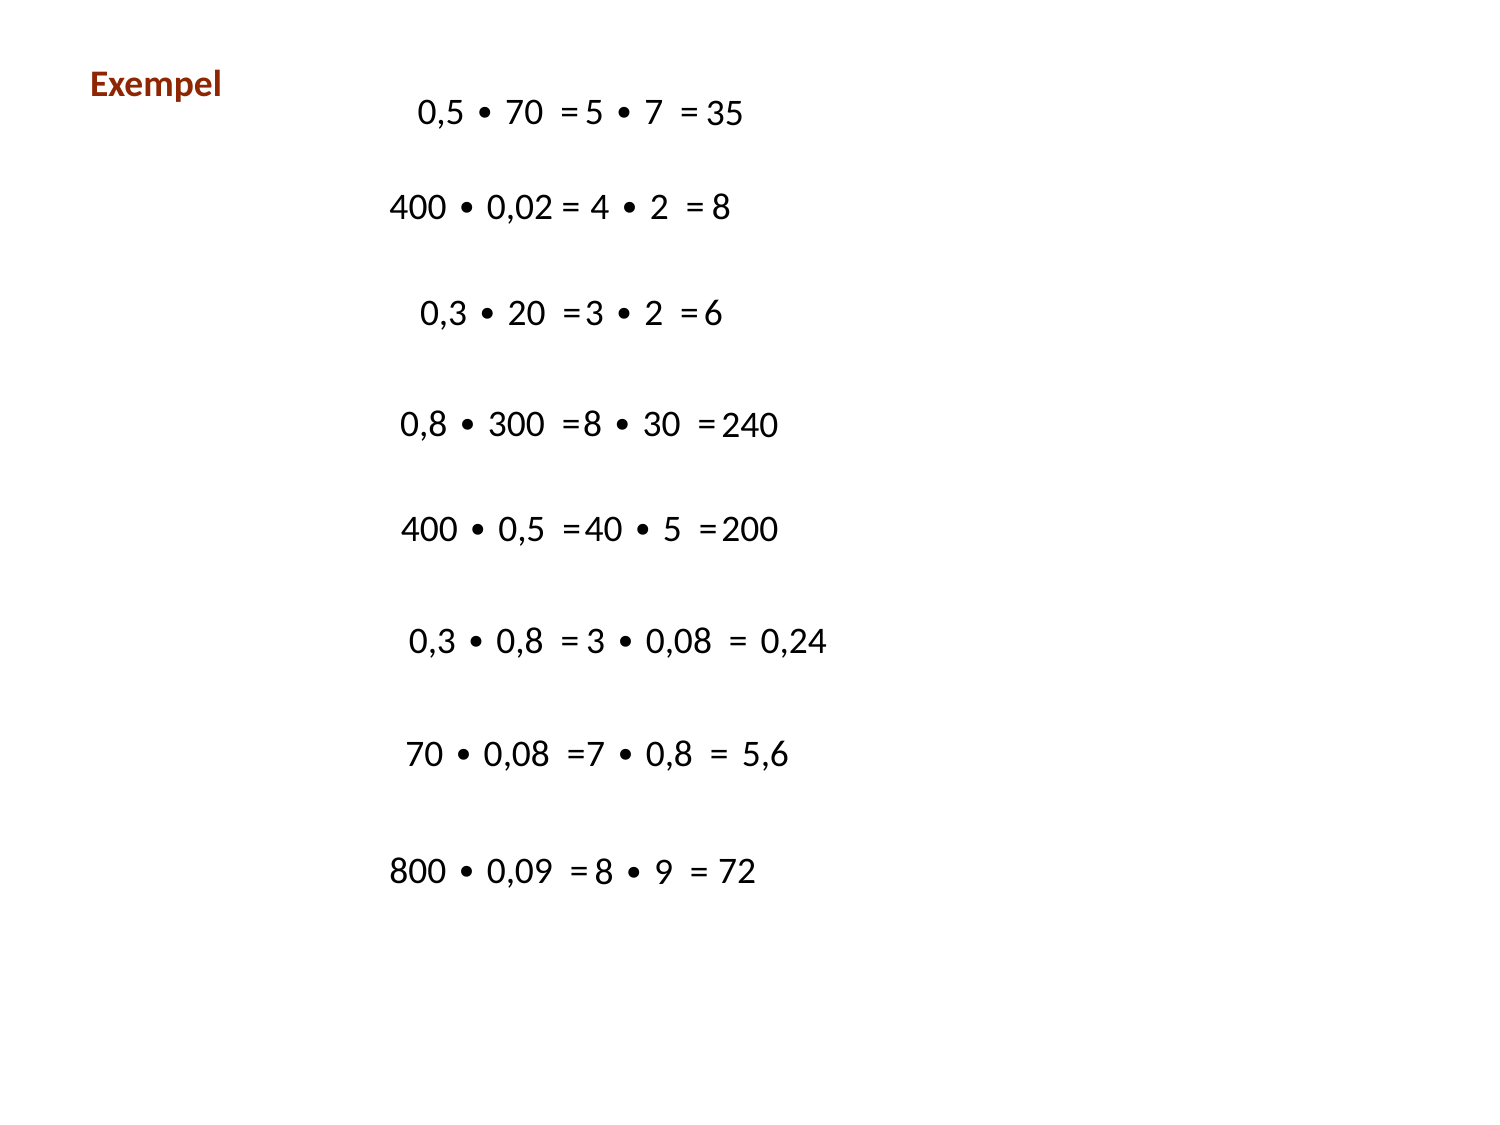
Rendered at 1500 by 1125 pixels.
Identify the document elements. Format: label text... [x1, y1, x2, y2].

text_box 8 [720, 175, 746, 235]
text_box 6 [714, 280, 739, 341]
text_box 8 ∙ 30 = [568, 391, 731, 452]
text_box 4 ∙ 2 = [575, 175, 720, 235]
text_box 0,3 ∙ 20 = [405, 280, 570, 341]
text_box 400 ∙ 0,02 = [374, 175, 575, 235]
text_box Exempel [75, 51, 238, 112]
text_box 70 ∙ 0,08 = [390, 721, 571, 782]
text_box 5,6 [752, 721, 804, 782]
text_box 200 [733, 496, 794, 557]
text_box 0,8 ∙ 300 = [385, 391, 568, 452]
text_box 72 [703, 838, 772, 899]
text_box 40 ∙ 5 = [569, 496, 733, 557]
text_box 800 ∙ 0,09 = [374, 838, 613, 899]
text_box 0,24 [772, 608, 842, 669]
text_box 5 ∙ 7 = [570, 79, 714, 140]
text_box 0,5 ∙ 70 = [402, 79, 570, 140]
text_box 35 [691, 80, 759, 141]
text_box 3 ∙ 2 = [570, 280, 714, 341]
text_box 7 ∙ 0,8 = [571, 721, 752, 782]
text_box 3 ∙ 0,08 = [571, 608, 772, 669]
text_box 8 ∙ 9 = [579, 839, 733, 900]
text_box 0,3 ∙ 0,8 = [393, 608, 571, 669]
text_box 400 ∙ 0,5 = [386, 496, 569, 557]
text_box 240 [731, 392, 794, 452]
